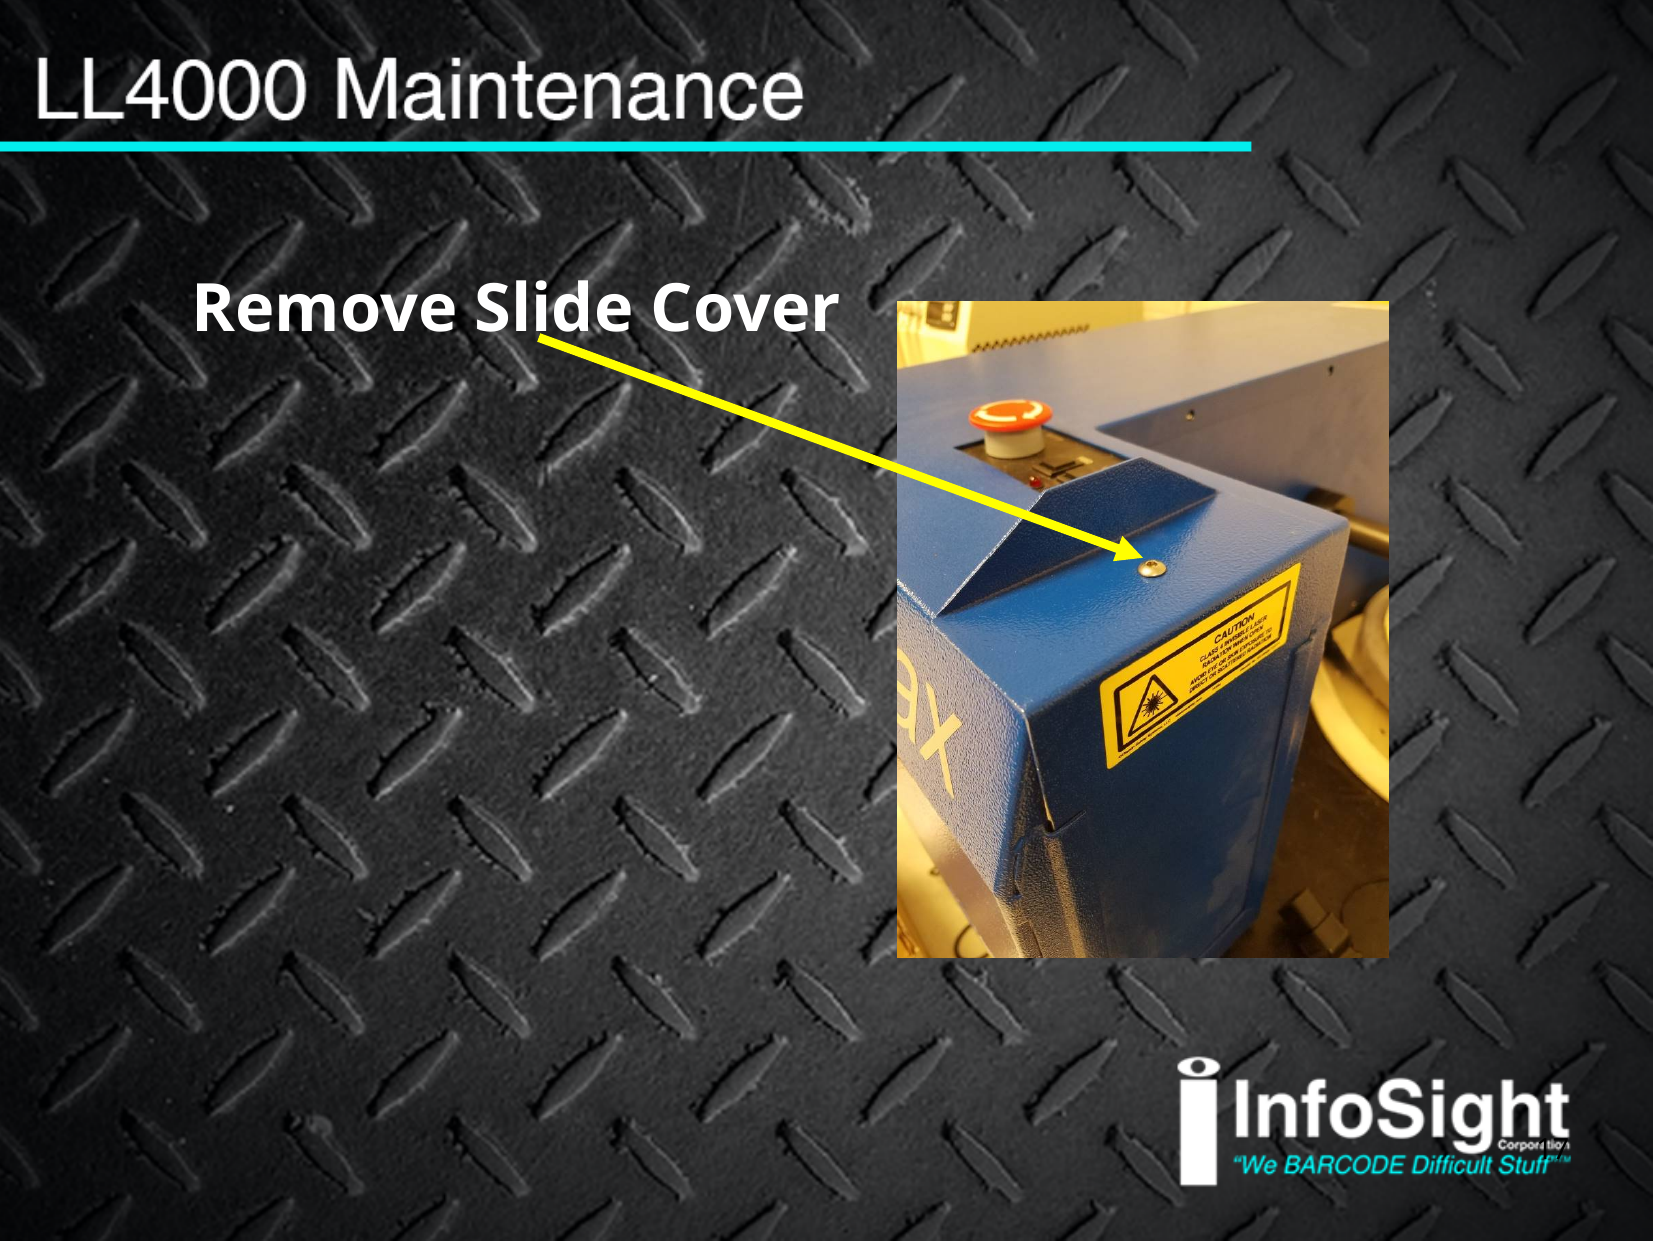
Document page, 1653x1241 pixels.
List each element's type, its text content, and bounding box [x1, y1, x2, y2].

text_box Remove Slide Cover [176, 261, 1189, 334]
slide_number 17 [1185, 1130, 1570, 1215]
picture [0, 0, 1653, 1241]
